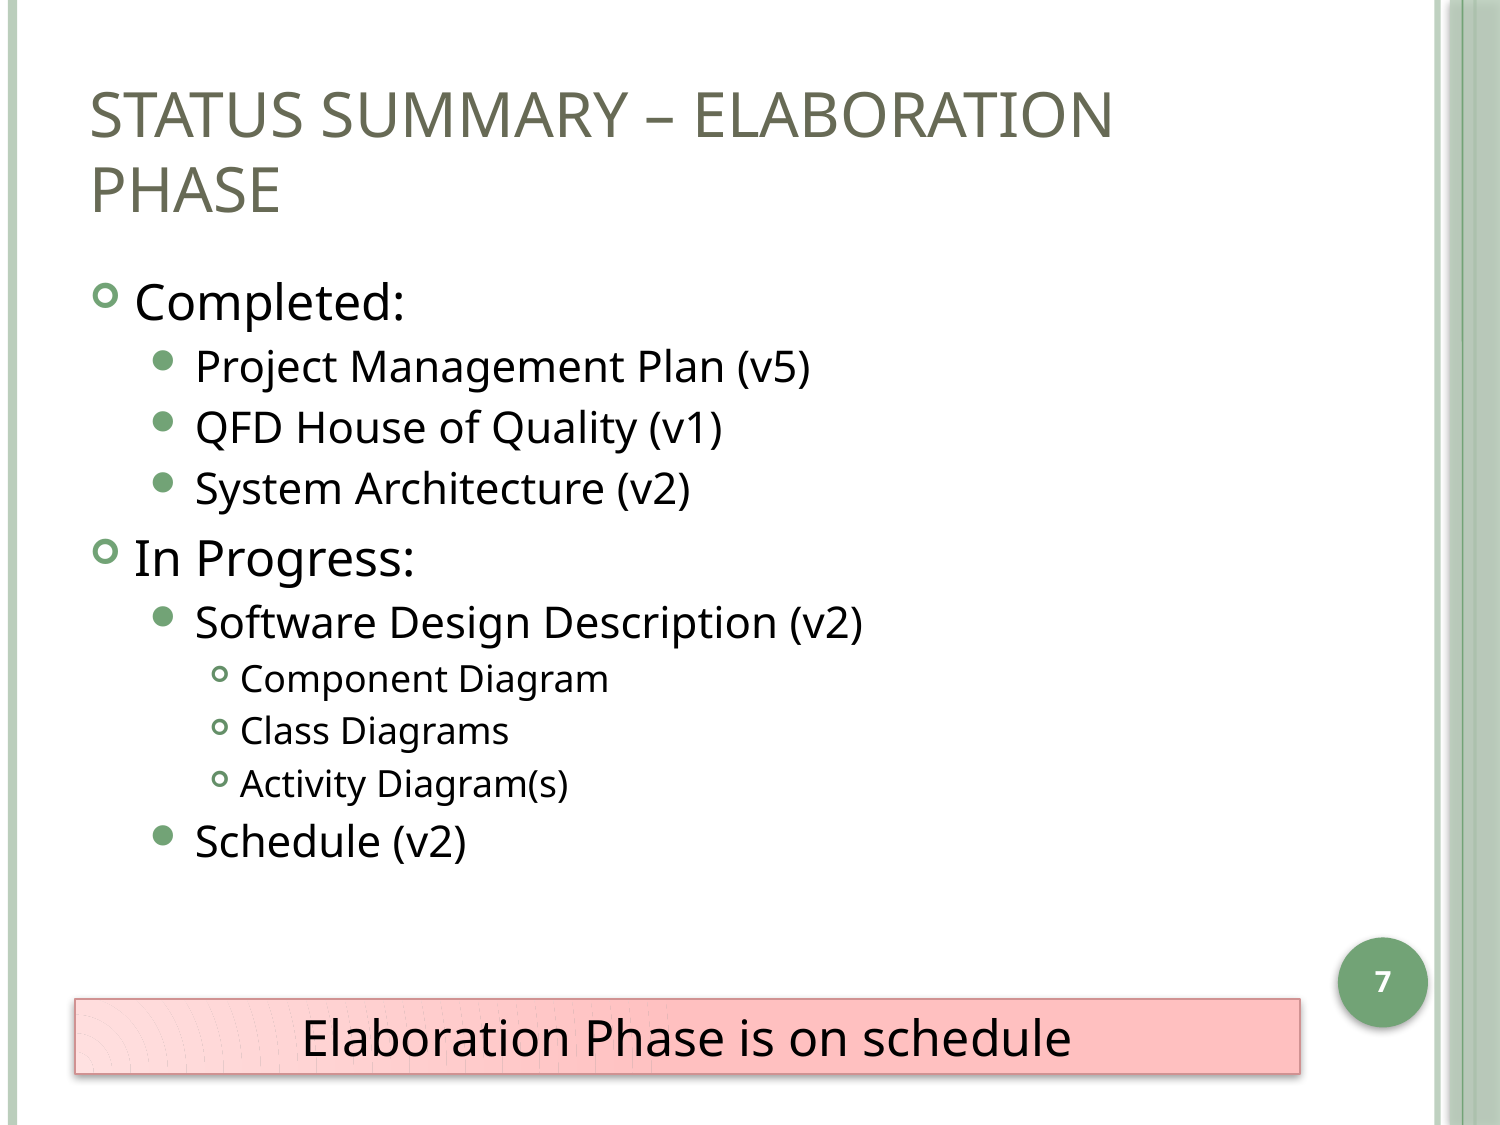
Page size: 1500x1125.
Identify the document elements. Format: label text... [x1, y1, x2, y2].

title Status Summary – Elaboration Phase [75, 45, 1325, 233]
slide_number 7 [1333, 940, 1434, 1027]
text_box Elaboration Phase is on schedule [74, 998, 1301, 1075]
list Completed: Project Management Plan (v5) QFD House of Quality (v1) System Architecture (v2) In Progress: Software Design Description (v2) Component Diagram Class Diagrams Activity Diagram(s) Schedule (v2) [75, 262, 1300, 997]
